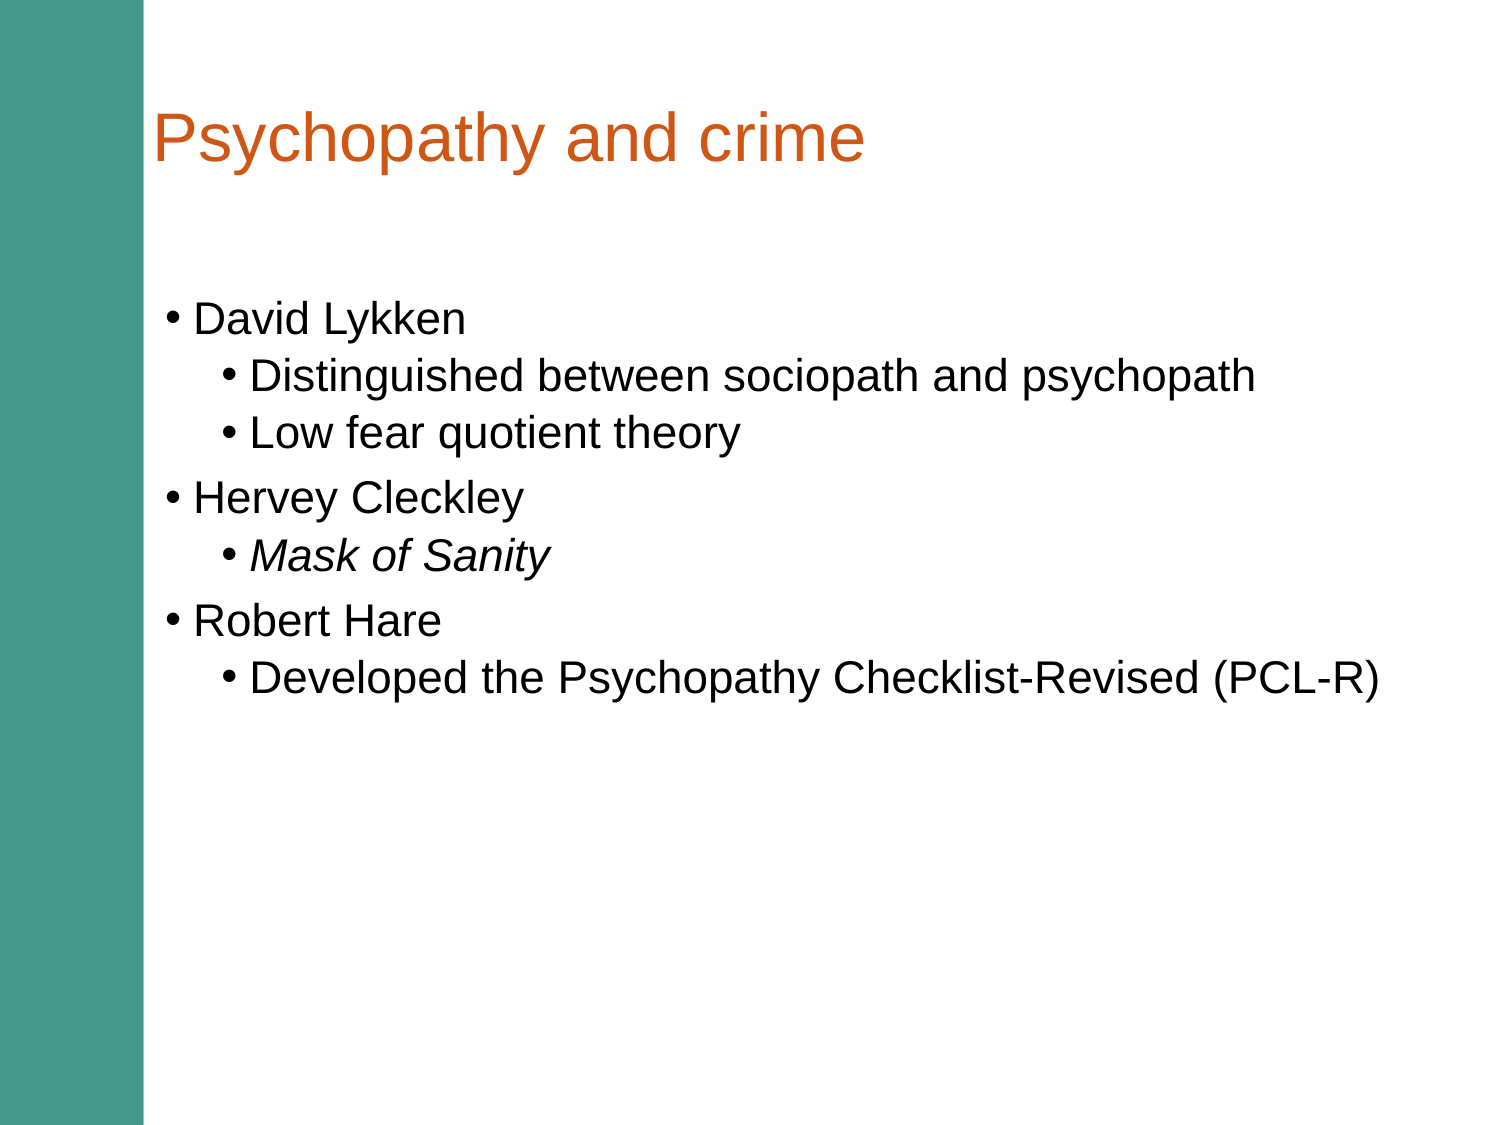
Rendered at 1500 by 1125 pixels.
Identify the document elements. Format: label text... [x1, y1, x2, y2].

title Psychopathy and crime [137, 52, 1432, 225]
picture [0, 0, 1500, 1125]
list David Lykken Distinguished between sociopath and psychopath Low fear quotient theory Hervey Cleckley Mask of Sanity Robert Hare Developed the Psychopathy Checklist-Revised (PCL-R) [150, 287, 1444, 1002]
